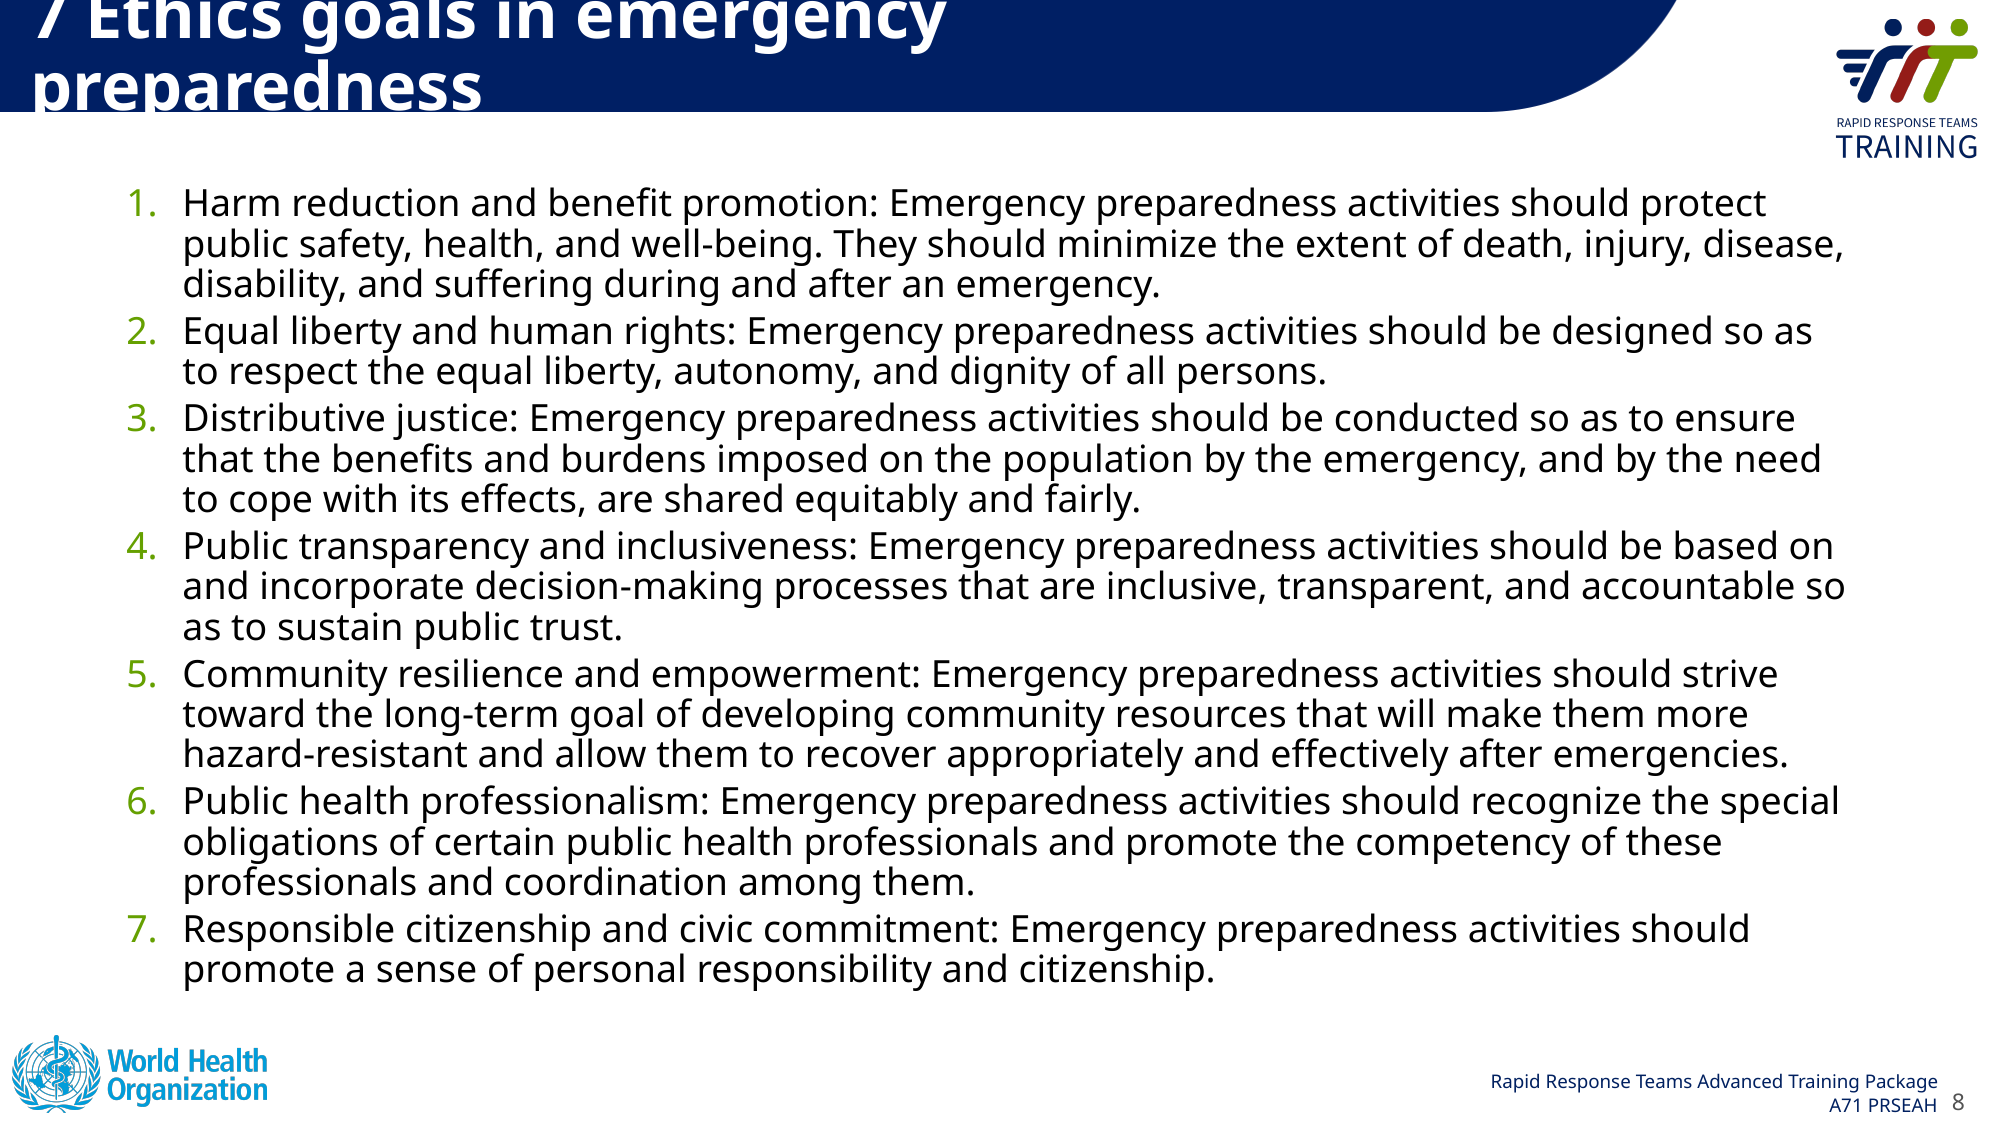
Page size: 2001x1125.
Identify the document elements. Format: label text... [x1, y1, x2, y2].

title 7 Ethics goals in emergency preparedness [21, 0, 1381, 107]
list Harm reduction and benefit promotion: Emergency preparedness activities should protect public safety, health, and well-being. They should minimize the extent of death, injury, disease, disability, and suffering during and after an emergency. Equal liberty and human rights: Emergency preparedness activities should be designed so as to respect the equal liberty, autonomy, and dignity of all persons. Distributive justice: Emergency preparedness activities should be conducted so as to ensure that the benefits and burdens imposed on the population by the emergency, and by the need to cope with its effects, are shared equitably and fairly. Public transparency and inclusiveness: Emergency preparedness activities should be based on and incorporate decision-making processes that are inclusive, transparent, and accountable so as to sustain public trust. Community resilience and empowerment: Emergency preparedness activities should strive toward the long-term goal of developing community resources that will make them more hazard-resistant and allow them to recover appropriately and effectively after emergencies. Public health professionalism: Emergency preparedness activities should recognize the special obligations of certain public health professionals and promote the competency of these professionals and coordination among them. Responsible citizenship and civic commitment: Emergency preparedness activities should promote a sense of personal responsibility and citizenship. [120, 178, 1858, 1017]
picture [58, 1050, 64, 1058]
picture [1835, 19, 1978, 167]
picture [12, 1083, 48, 1113]
picture [12, 1035, 267, 1113]
picture [0, 0, 1705, 112]
slide_number 8 [1882, 1037, 1916, 1092]
